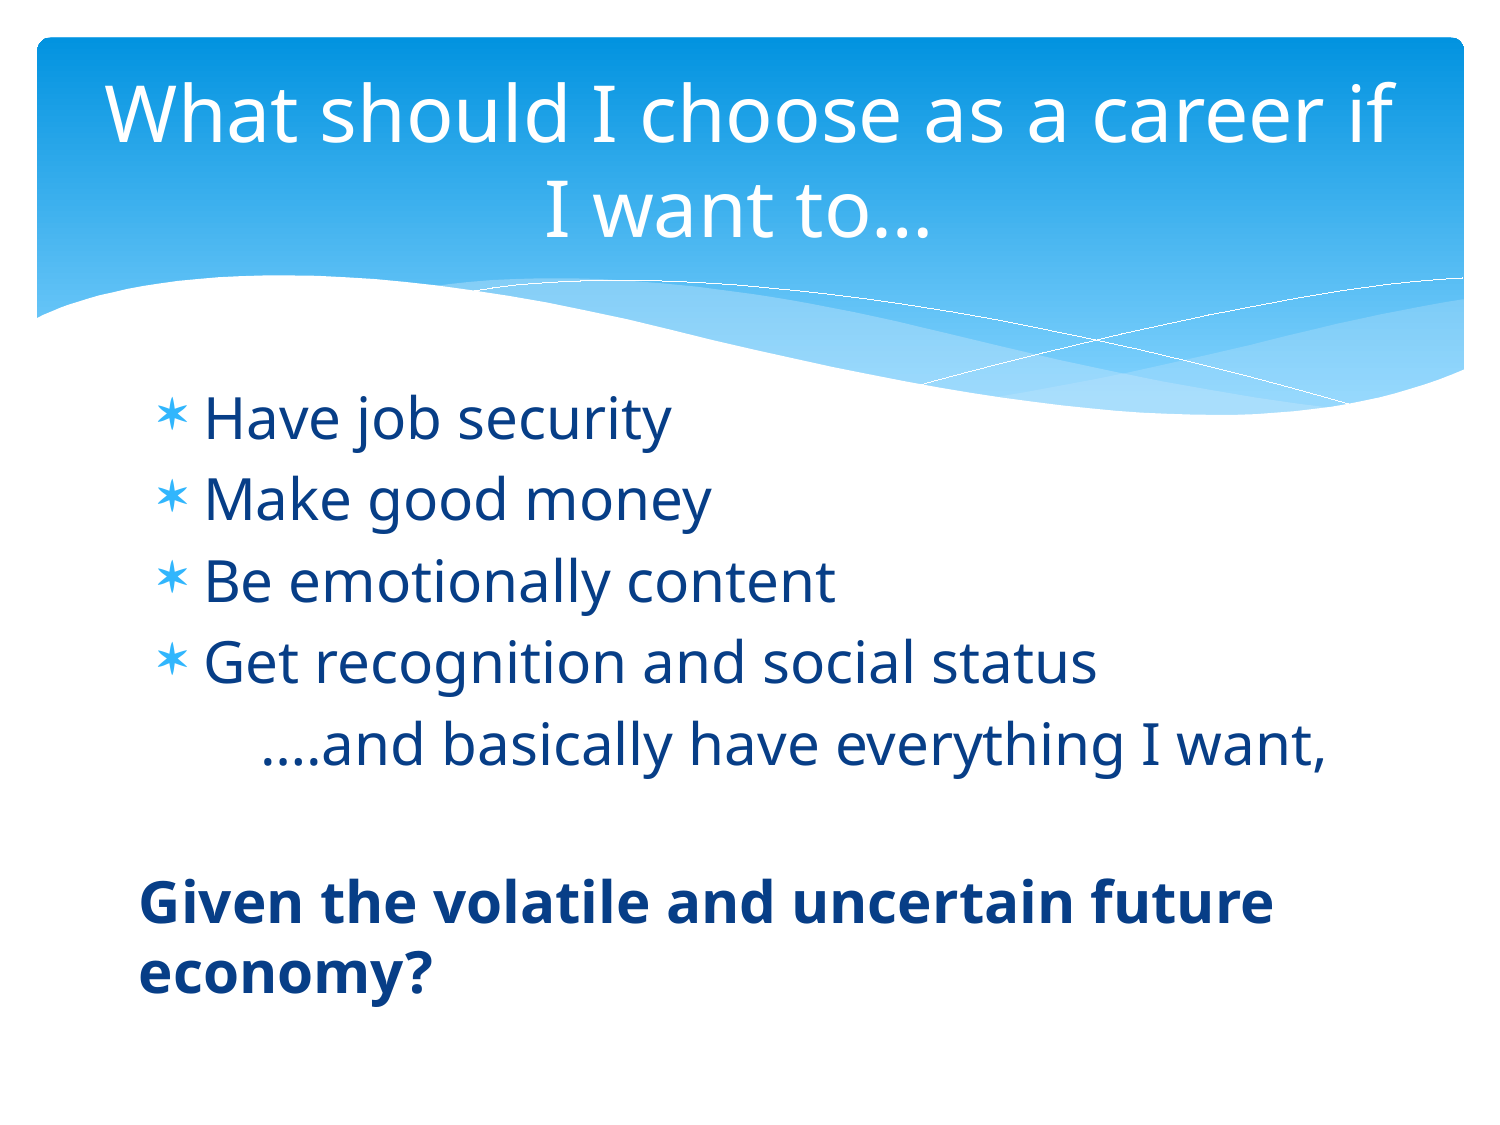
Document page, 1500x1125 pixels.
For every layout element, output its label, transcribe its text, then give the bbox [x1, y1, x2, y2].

text_box Given the volatile and uncertain future economy? [123, 857, 1388, 1024]
title What should I choose as a career if I want to… [75, 55, 1425, 261]
list Have job security Make good money Be emotionally content Get recognition and social status ….and basically have everything I want, [143, 373, 1359, 823]
